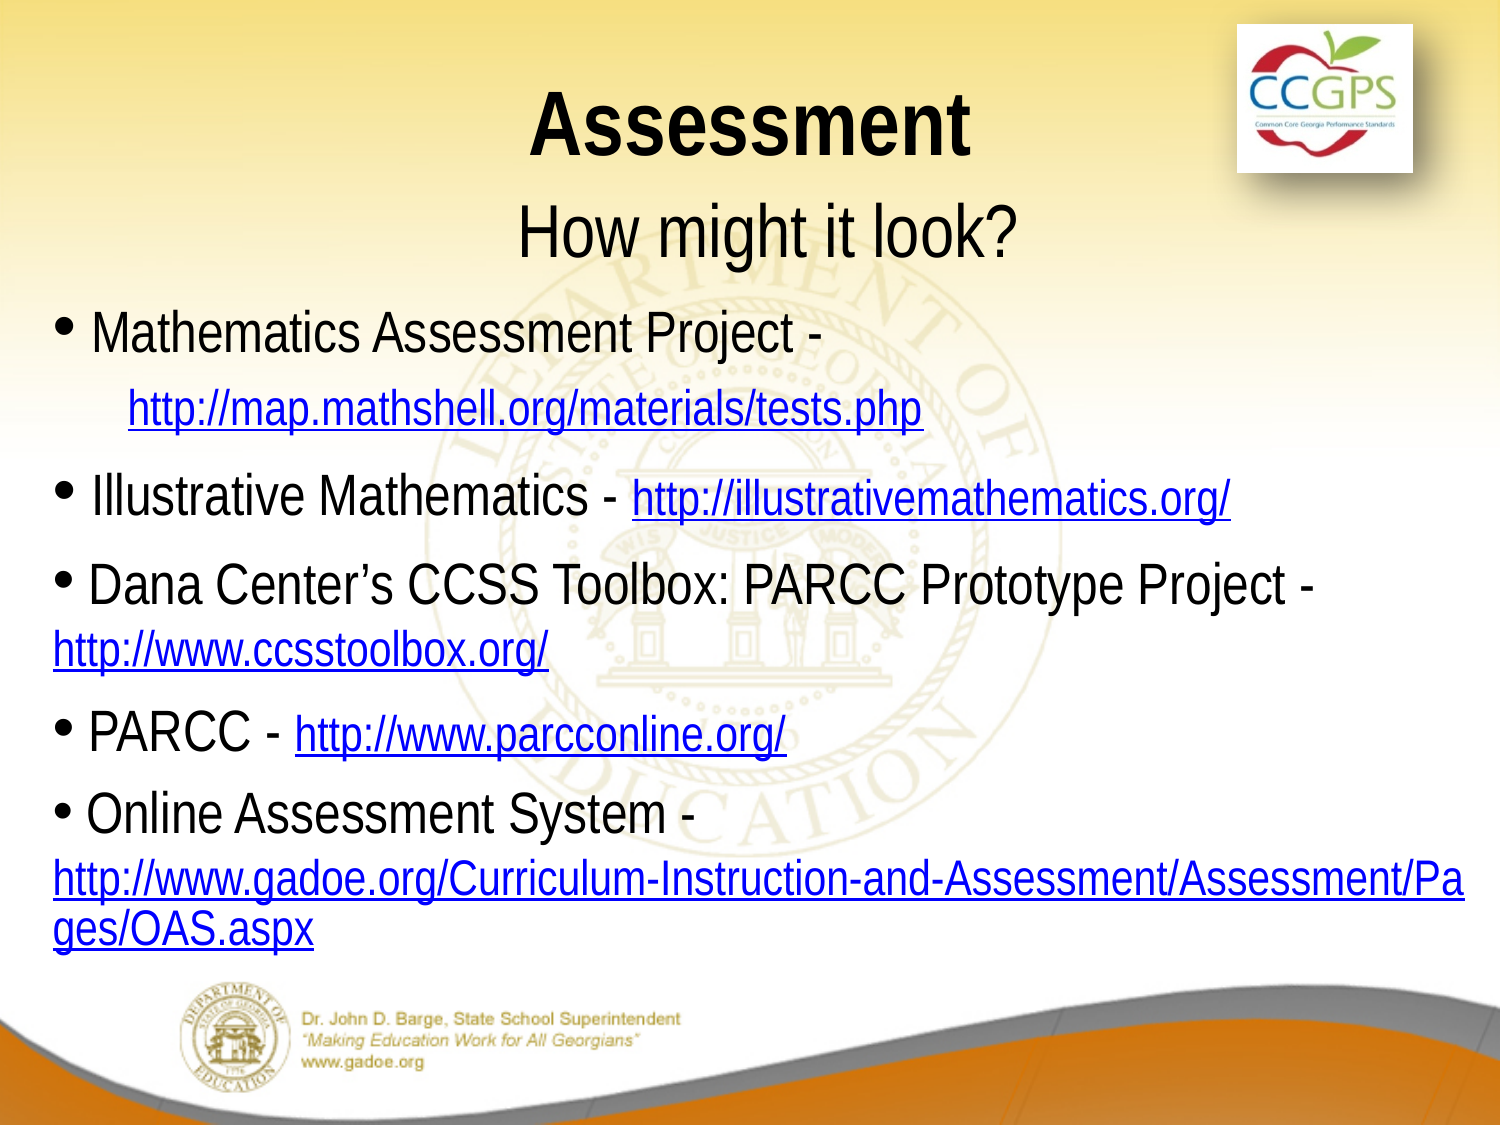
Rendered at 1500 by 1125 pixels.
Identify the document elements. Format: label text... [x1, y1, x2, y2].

subtitle How might it look? Mathematics Assessment Project - http://map.mathshell.org/materials/tests.php Illustrative Mathematics - http://illustrativemathematics.org/ Dana Center’s CCSS Toolbox: PARCC Prototype Project - http://www.ccsstoolbox.org/ PARCC - http://www.parcconline.org/ Online Assessment System - http://www.gadoe.org/Curriculum-Instruction-and-Assessment/Assessment/Pages/OAS.aspx [37, 174, 1500, 988]
title Assessment [112, 74, 1220, 163]
picture [0, 0, 1500, 1125]
